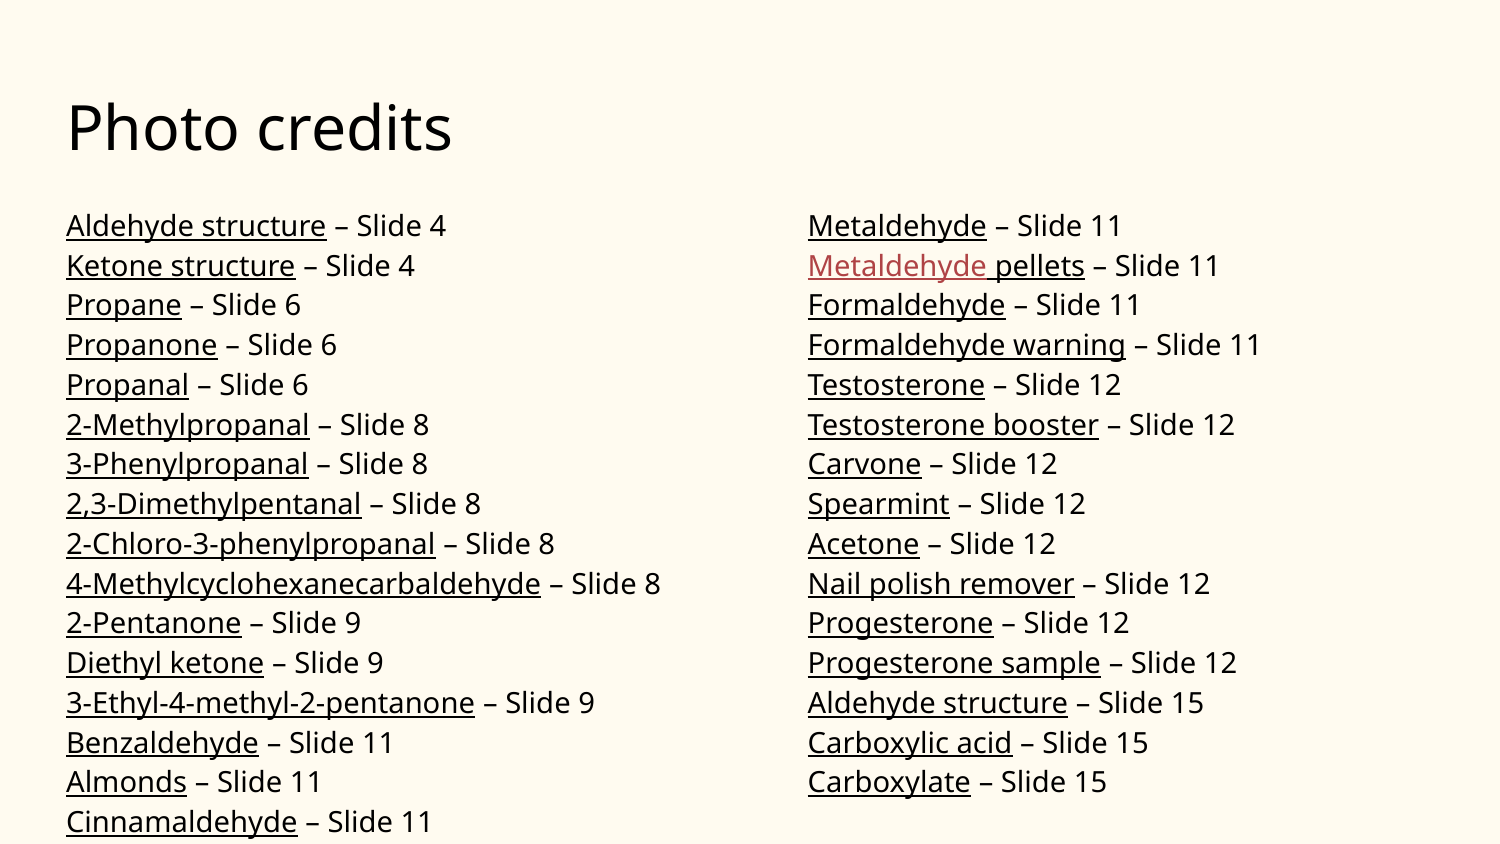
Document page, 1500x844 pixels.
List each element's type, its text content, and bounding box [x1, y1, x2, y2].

list Metaldehyde – Slide 11 Metaldehyde pellets – Slide 11 Formaldehyde – Slide 11 Formaldehyde warning – Slide 11 Testosterone – Slide 12 Testosterone booster – Slide 12 Carvone – Slide 12 Spearmint – Slide 12 Acetone – Slide 12 Nail polish remover – Slide 12 Progesterone – Slide 12 Progesterone sample – Slide 12 Aldehyde structure – Slide 15 Carboxylic acid – Slide 15 Carboxylate – Slide 15 [792, 192, 1449, 750]
list Aldehyde structure – Slide 4 Ketone structure – Slide 4 Propane – Slide 6 Propanone – Slide 6 Propanal – Slide 6 2-Methylpropanal – Slide 8 3-Phenylpropanal – Slide 8 2,3-Dimethylpentanal – Slide 8 2-Chloro-3-phenylpropanal – Slide 8 4-Methylcyclohexanecarbaldehyde – Slide 8 2-Pentanone – Slide 9 Diethyl ketone – Slide 9 3-Ethyl-4-methyl-2-pentanone – Slide 9 Benzaldehyde – Slide 11 Almonds – Slide 11 Cinnamaldehyde – Slide 11 Cinnamon sticks – Slide 11 [51, 192, 708, 750]
title Photo credits [51, 72, 1449, 174]
